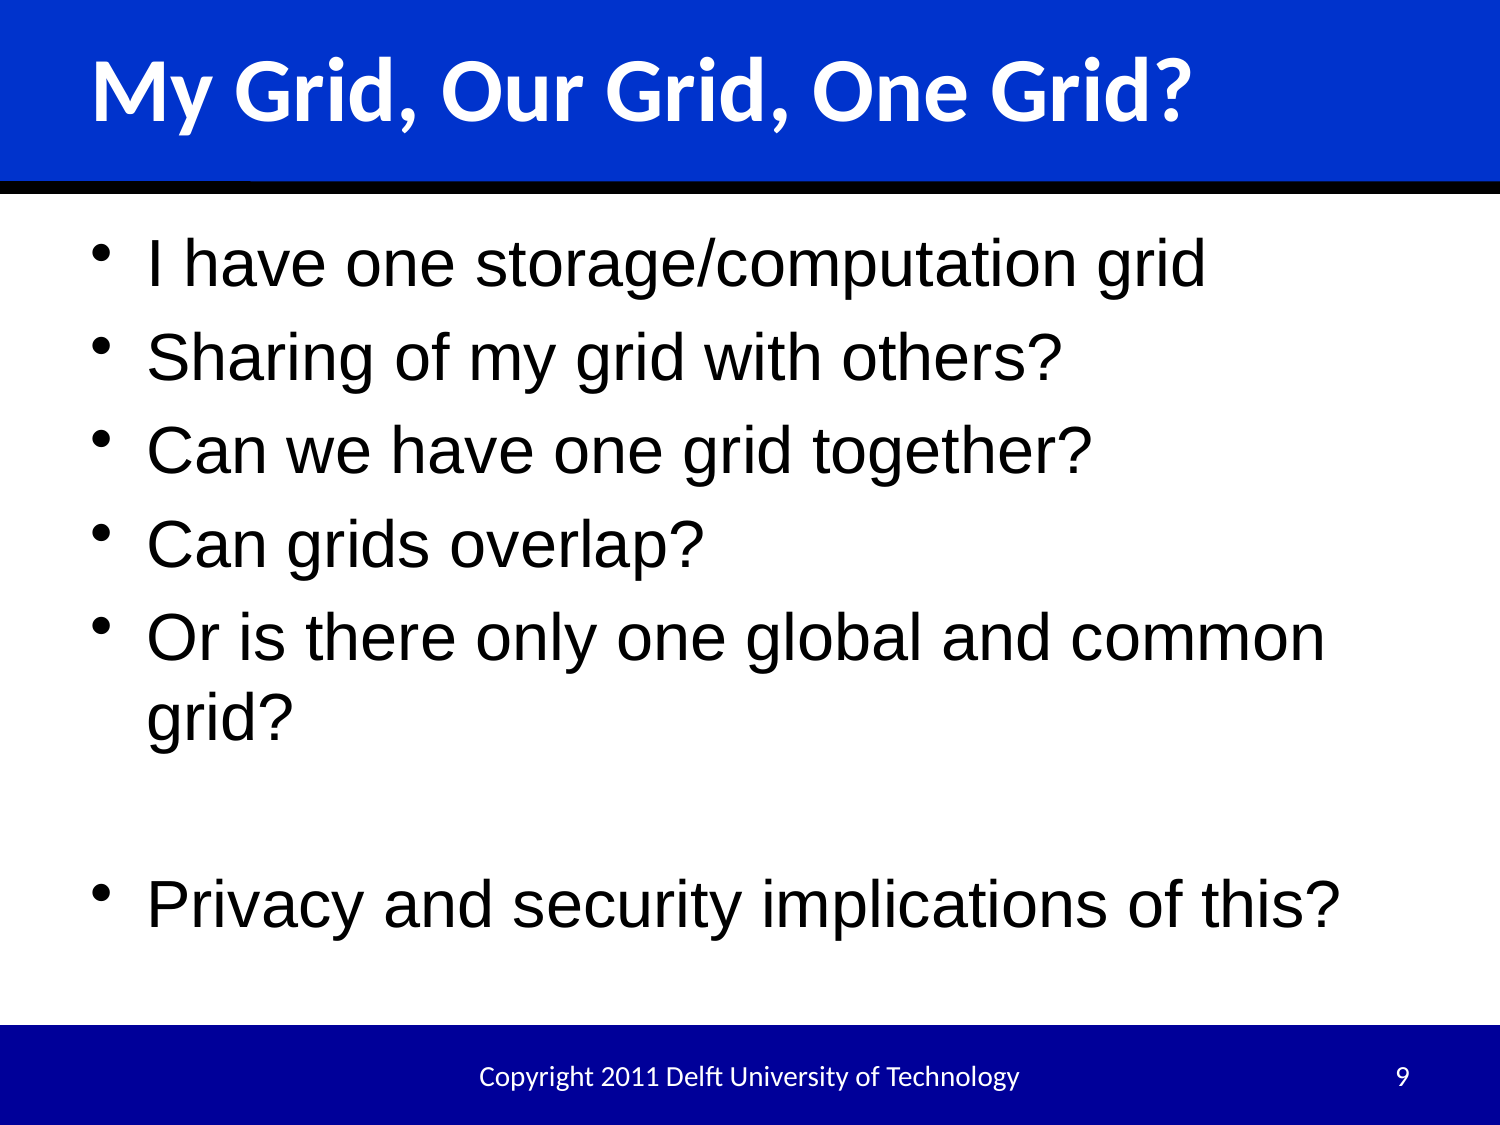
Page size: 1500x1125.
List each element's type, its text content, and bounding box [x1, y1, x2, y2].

list I have one storage/computation grid Sharing of my grid with others? Can we have one grid together? Can grids overlap? Or is there only one global and common grid? Privacy and security implications of this? [74, 212, 1426, 1006]
footer Copyright 2011 Delft University of Technology [437, 1049, 1063, 1103]
title My Grid, Our Grid, One Grid? [74, 24, 1426, 163]
slide_number 9 [1074, 1049, 1426, 1103]
